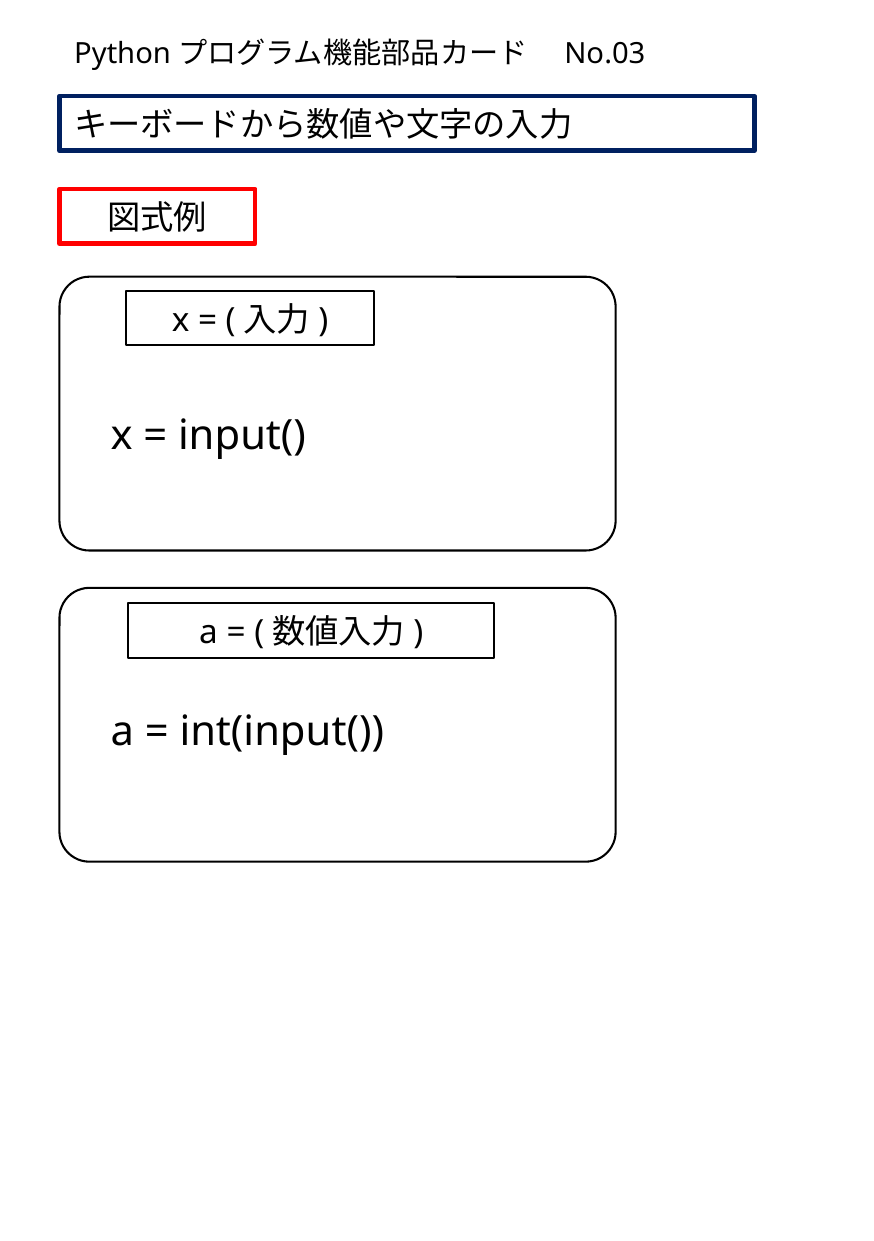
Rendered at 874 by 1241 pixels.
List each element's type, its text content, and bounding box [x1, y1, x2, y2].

text_box x = input() [95, 400, 437, 466]
text_box キーボードから数値や文字の入力 [59, 96, 755, 151]
text_box Pythonプログラム機能部品カード No.03 [59, 26, 755, 77]
text_box 図式例 [59, 188, 256, 244]
text_box a = int(input()) [95, 696, 564, 762]
text_box [58, 586, 617, 863]
text_box [58, 275, 617, 552]
